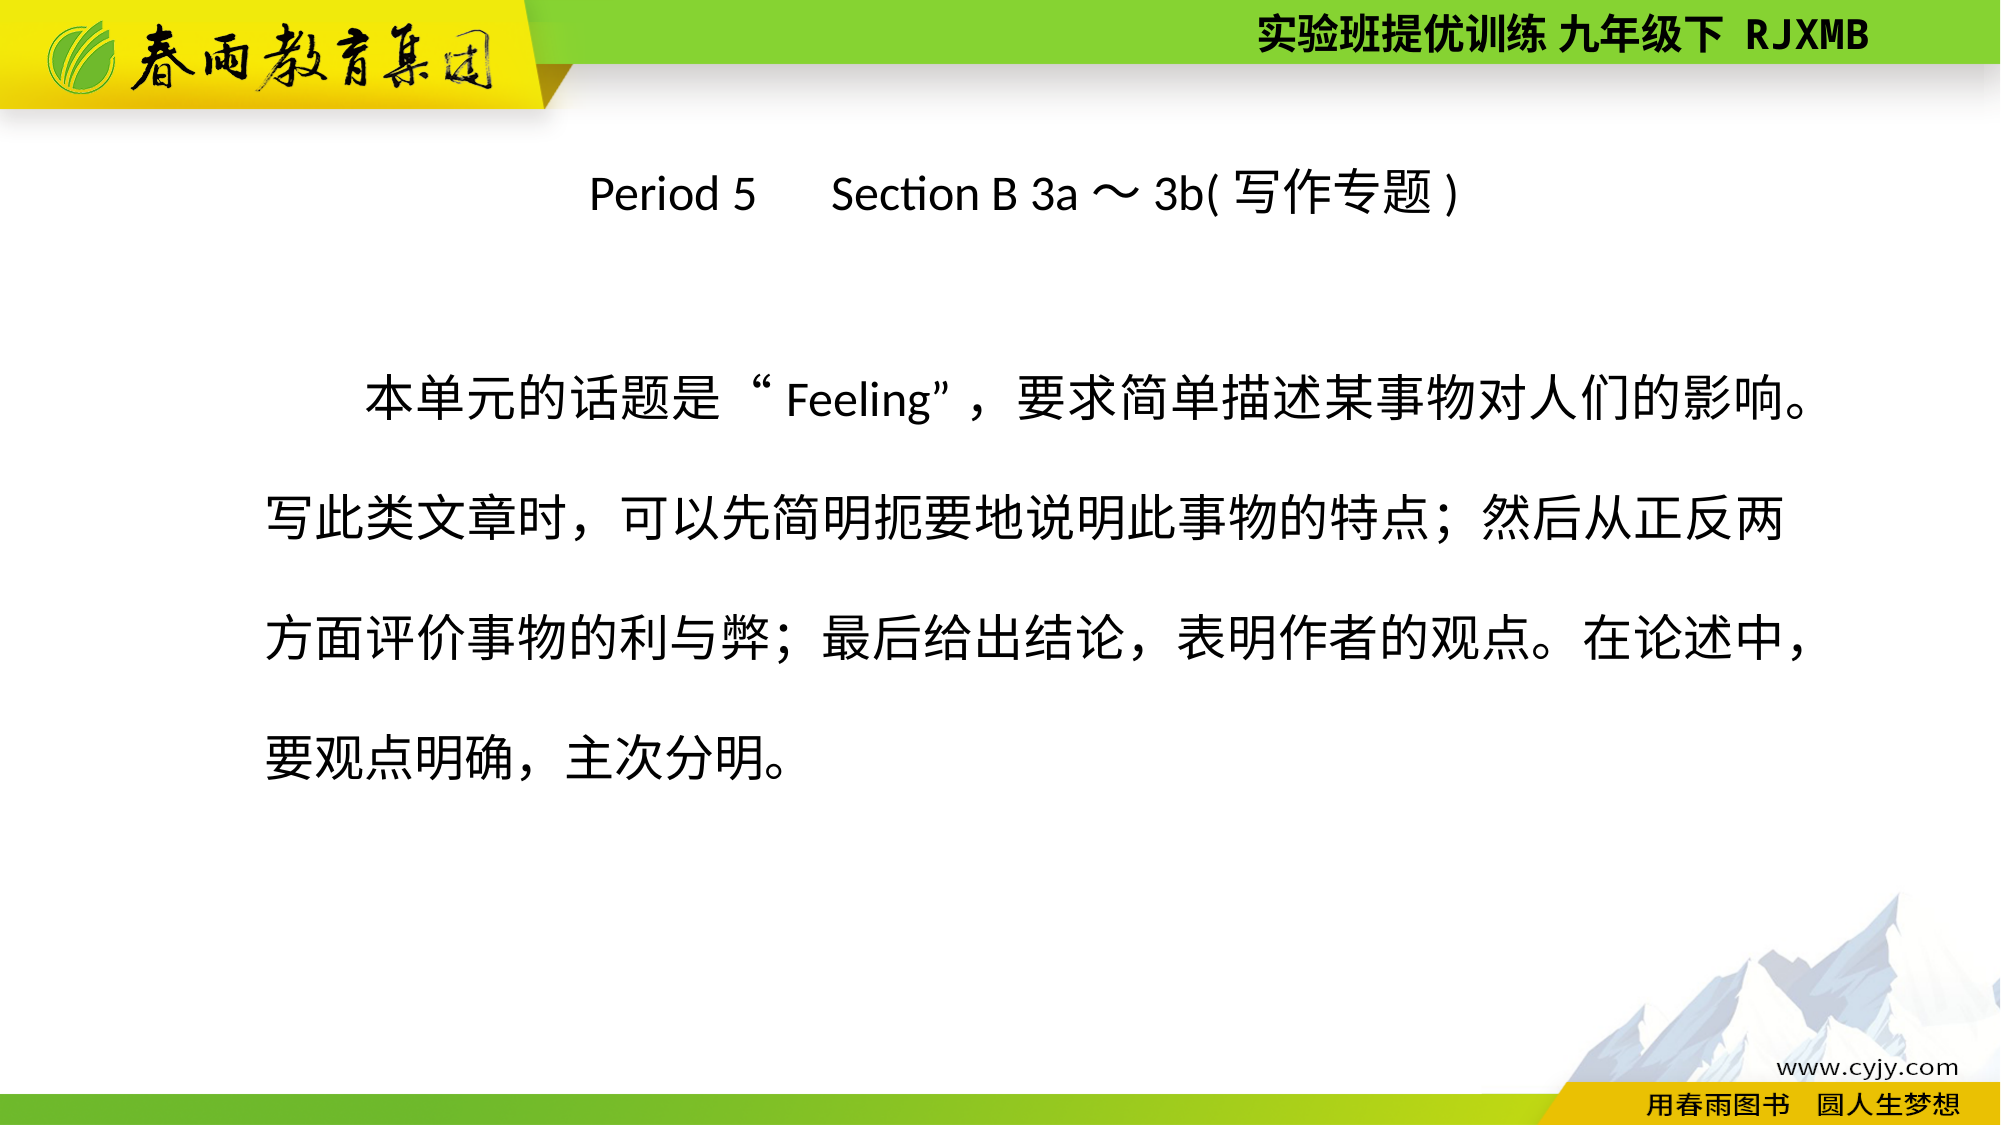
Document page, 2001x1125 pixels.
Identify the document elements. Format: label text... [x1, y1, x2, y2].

text_box 本单元的话题是“Feeling”，要求简单描述某事物对人们的影响。写此类文章时，可以先简明扼要地说明此事物的特点；然后从正反两方面评价事物的利与弊；最后给出结论，表明作者的观点。在论述中，要观点明确，主次分明。 [249, 299, 1800, 795]
picture [0, 0, 2001, 1125]
text_box Period 5 Section B 3a～3b(写作专题) [574, 153, 1475, 228]
